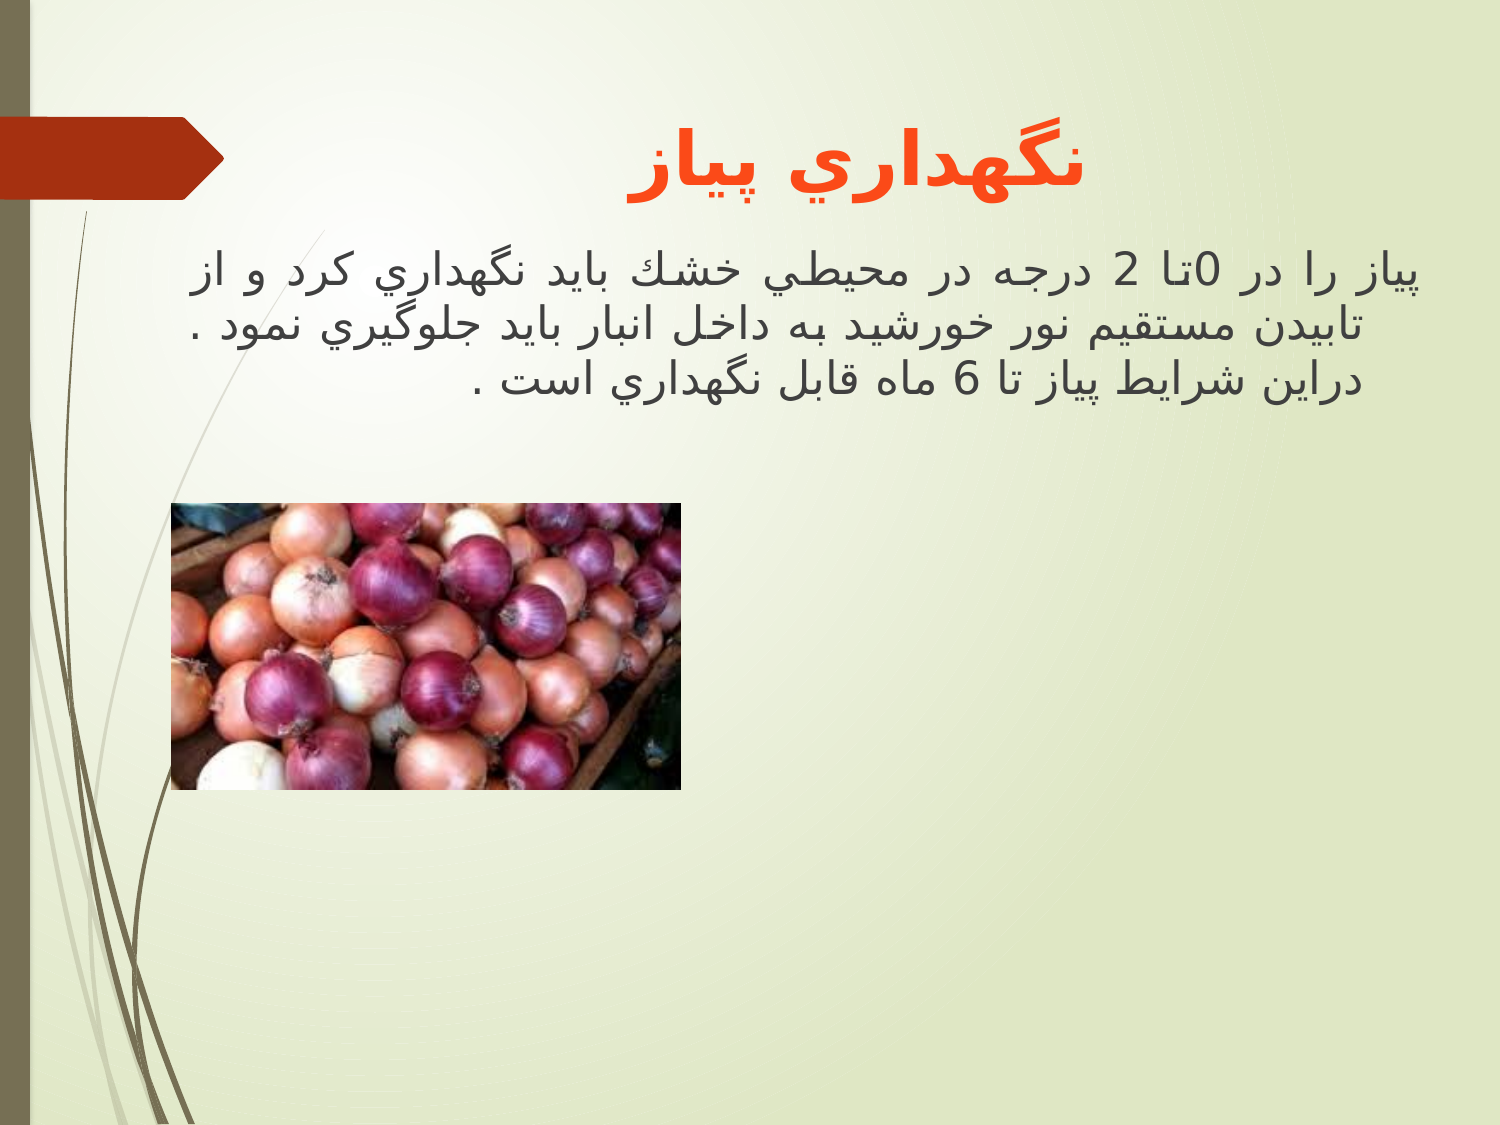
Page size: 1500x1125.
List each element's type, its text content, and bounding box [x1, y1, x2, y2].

list پياز را در 0تا 2 درجه در محيطي خشك بايد نگهداري كرد و از تابيدن مستقيم نور خورشيد به داخل انبار بايد جلوگيري نمود . دراين شرايط پياز تا 6 ماه قابل نگهداري است . [171, 231, 1436, 852]
picture [170, 503, 681, 790]
title نگهداري پياز [319, 102, 1400, 231]
